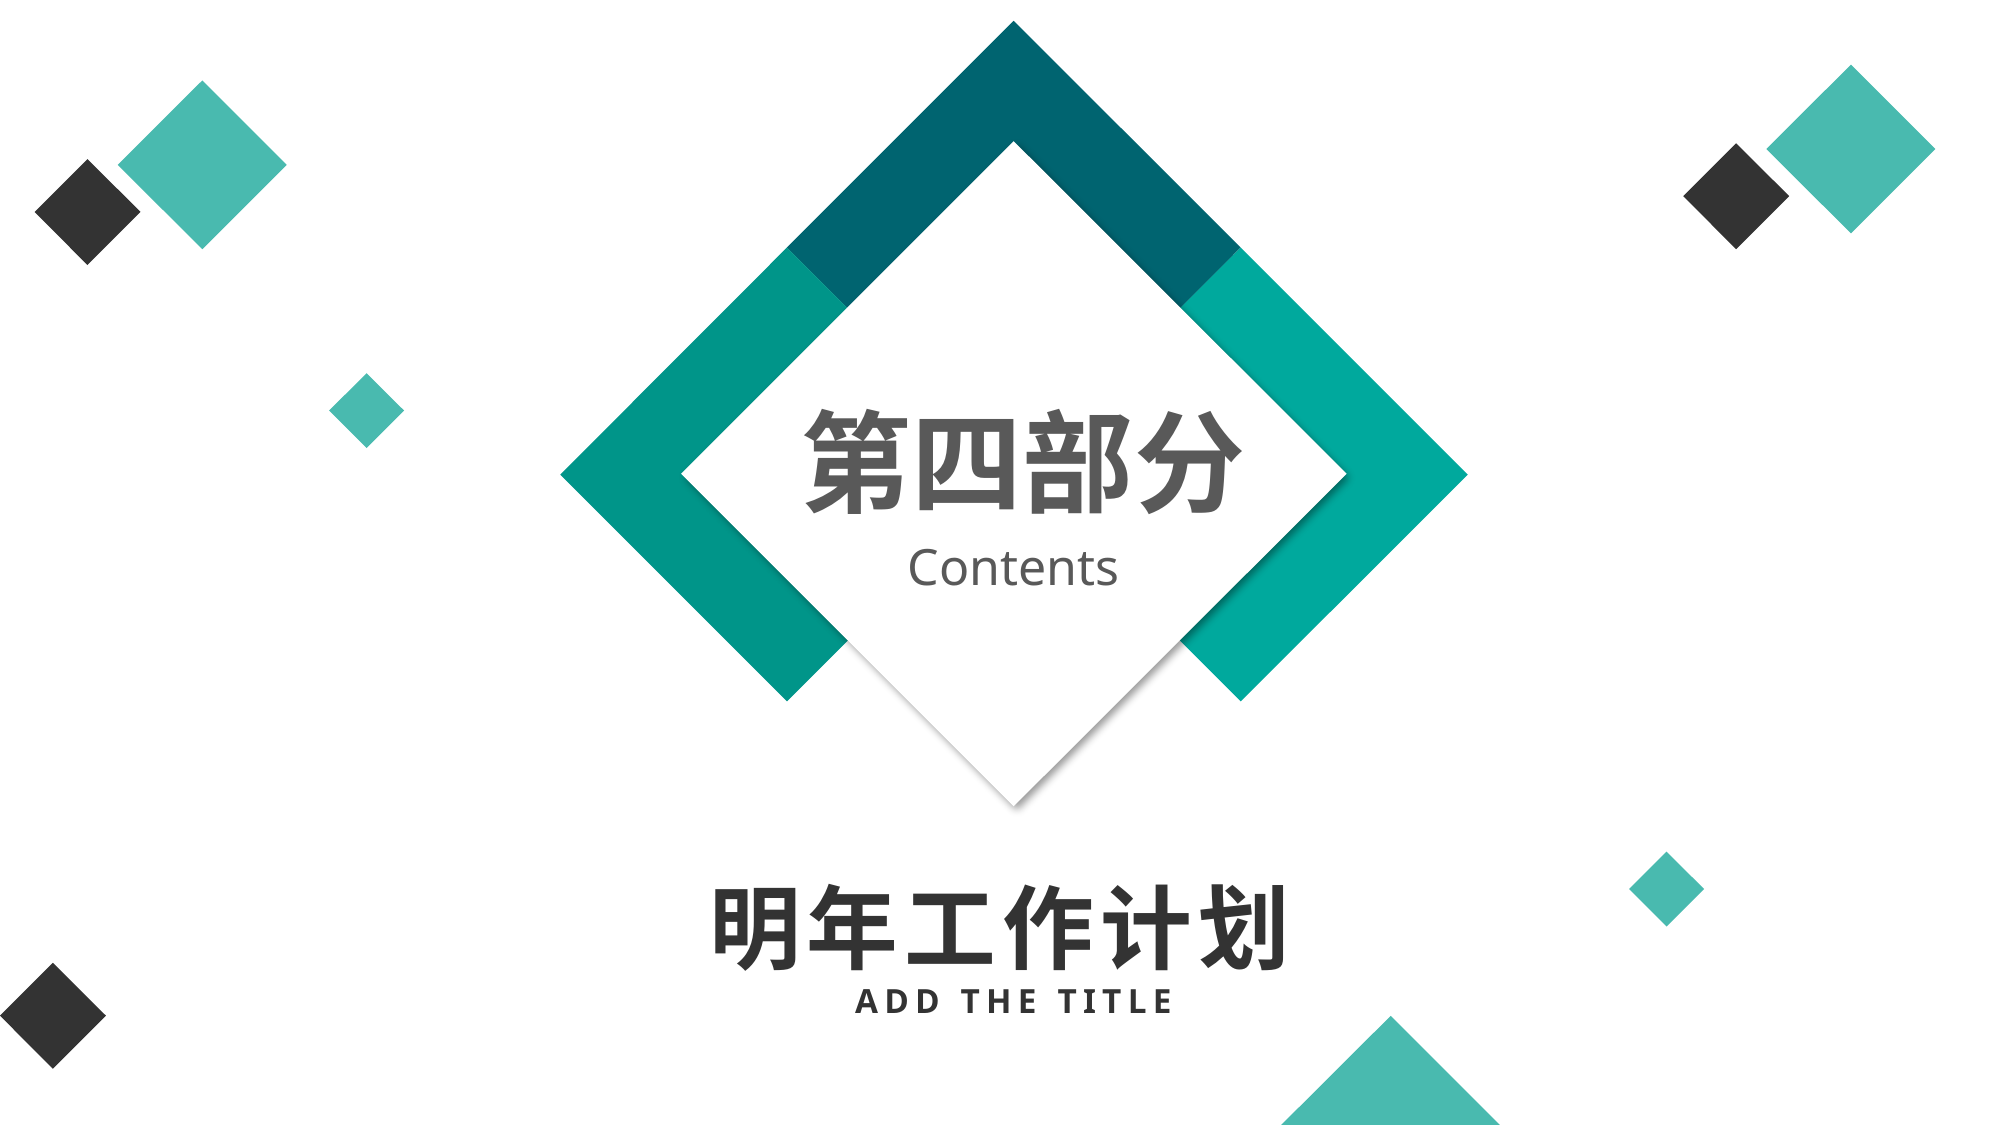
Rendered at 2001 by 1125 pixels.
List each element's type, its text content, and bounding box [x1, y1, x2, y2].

text_box [329, 373, 405, 449]
text_box [1683, 143, 1790, 250]
text_box [1629, 851, 1705, 927]
text_box [117, 80, 287, 250]
text_box [0, 962, 106, 1069]
text_box 明年工作计划 ADD THE TITLE [625, 868, 1402, 1028]
text_box [1766, 64, 1936, 234]
text_box [34, 159, 141, 266]
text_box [621, 0, 1407, 868]
text_box [1281, 1015, 1500, 1125]
